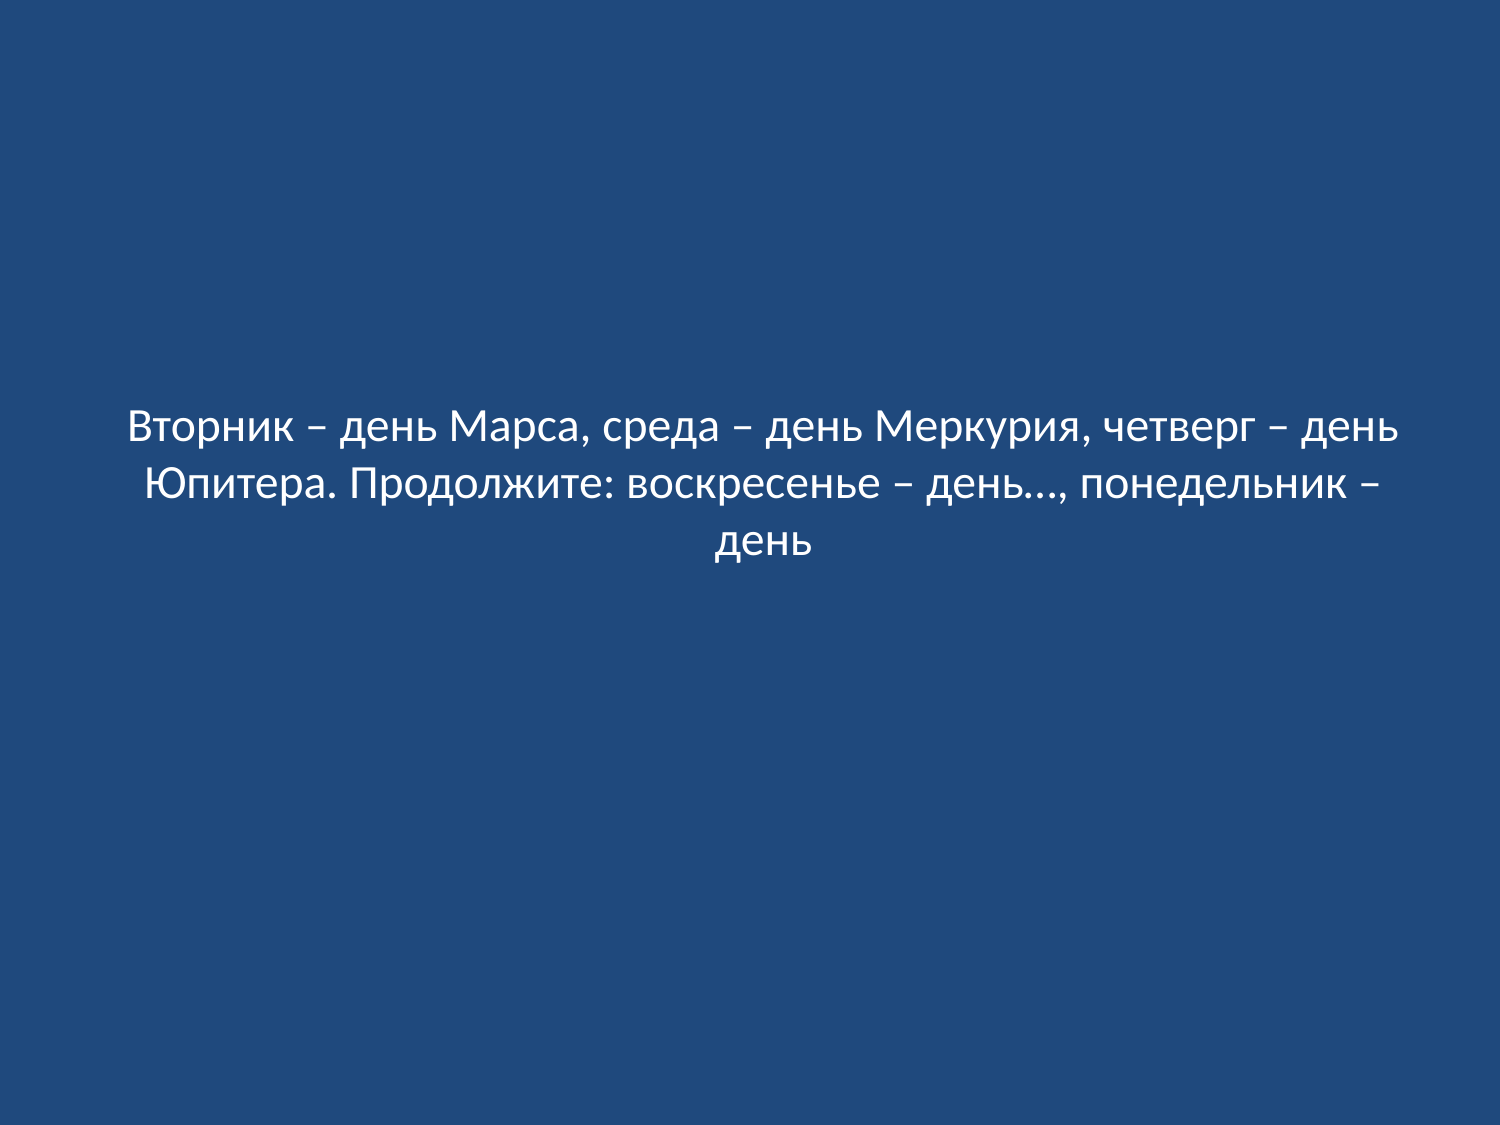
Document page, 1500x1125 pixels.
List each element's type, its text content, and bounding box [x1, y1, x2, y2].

title Вторник – день Марса, среда – день Меркурия, четверг – день Юпитера. Продолжите: воскресенье – день…, понедельник – день [88, 385, 1439, 573]
